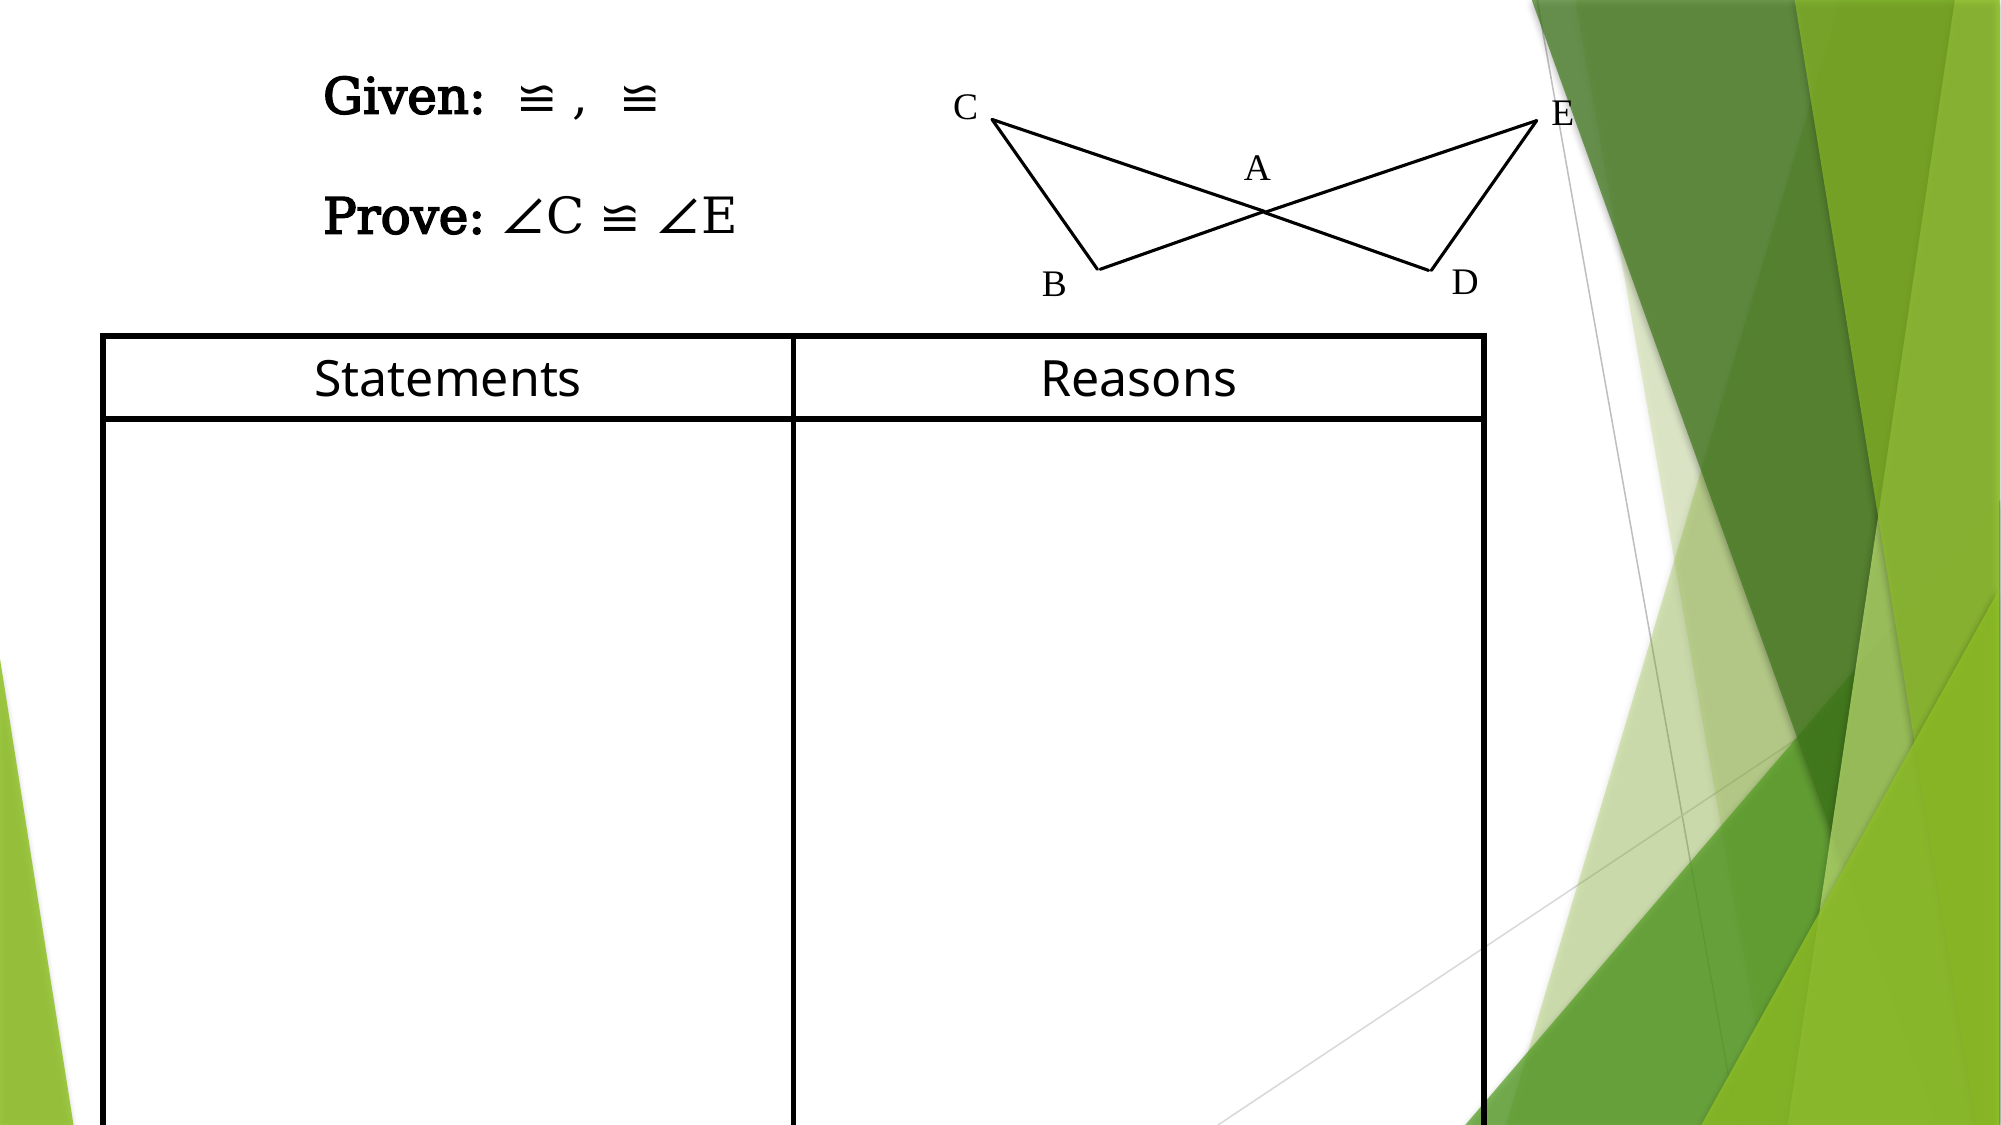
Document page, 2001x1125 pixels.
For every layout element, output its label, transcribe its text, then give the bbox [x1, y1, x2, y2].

text_box D [1436, 279, 1507, 310]
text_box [991, 118, 1538, 271]
table_header Statements [106, 339, 791, 416]
text_box C [938, 74, 1009, 135]
text_box B [1027, 279, 1098, 312]
table_header Reasons [796, 339, 1481, 416]
table_cell [796, 422, 1481, 1125]
text_box E [1536, 80, 1607, 141]
table_cell [106, 422, 791, 1125]
